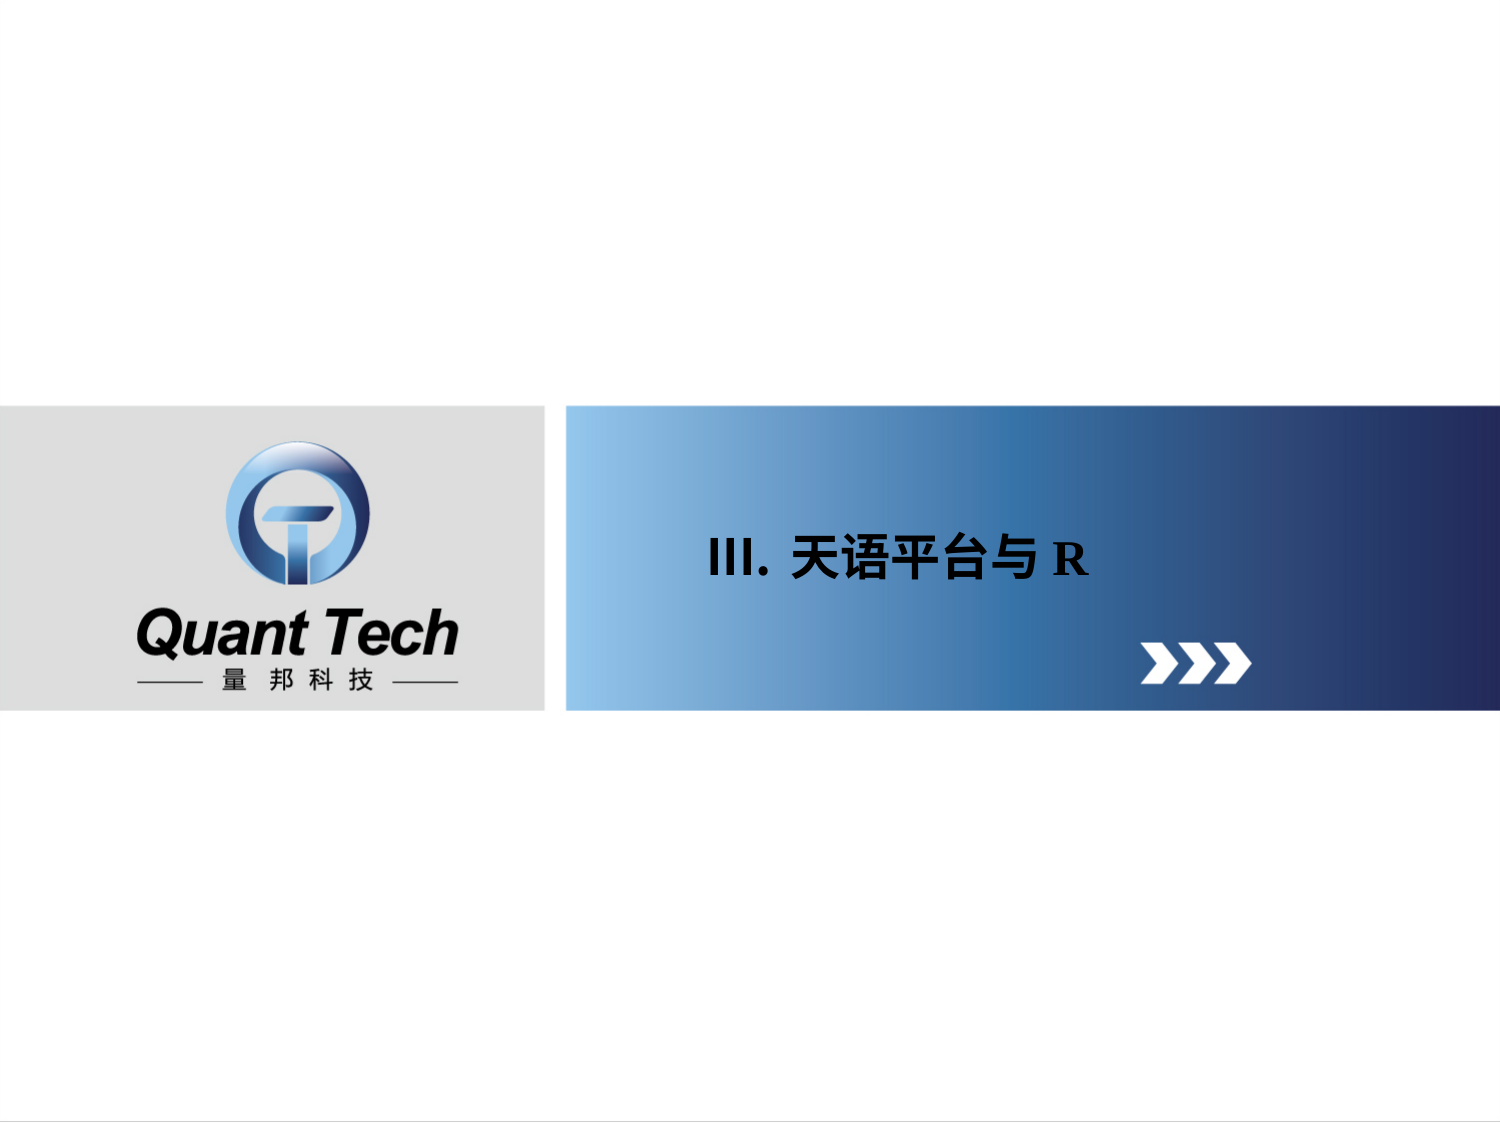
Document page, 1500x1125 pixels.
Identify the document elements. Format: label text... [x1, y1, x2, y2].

title 天语平台与R [690, 517, 1365, 600]
picture [0, 0, 1500, 1122]
